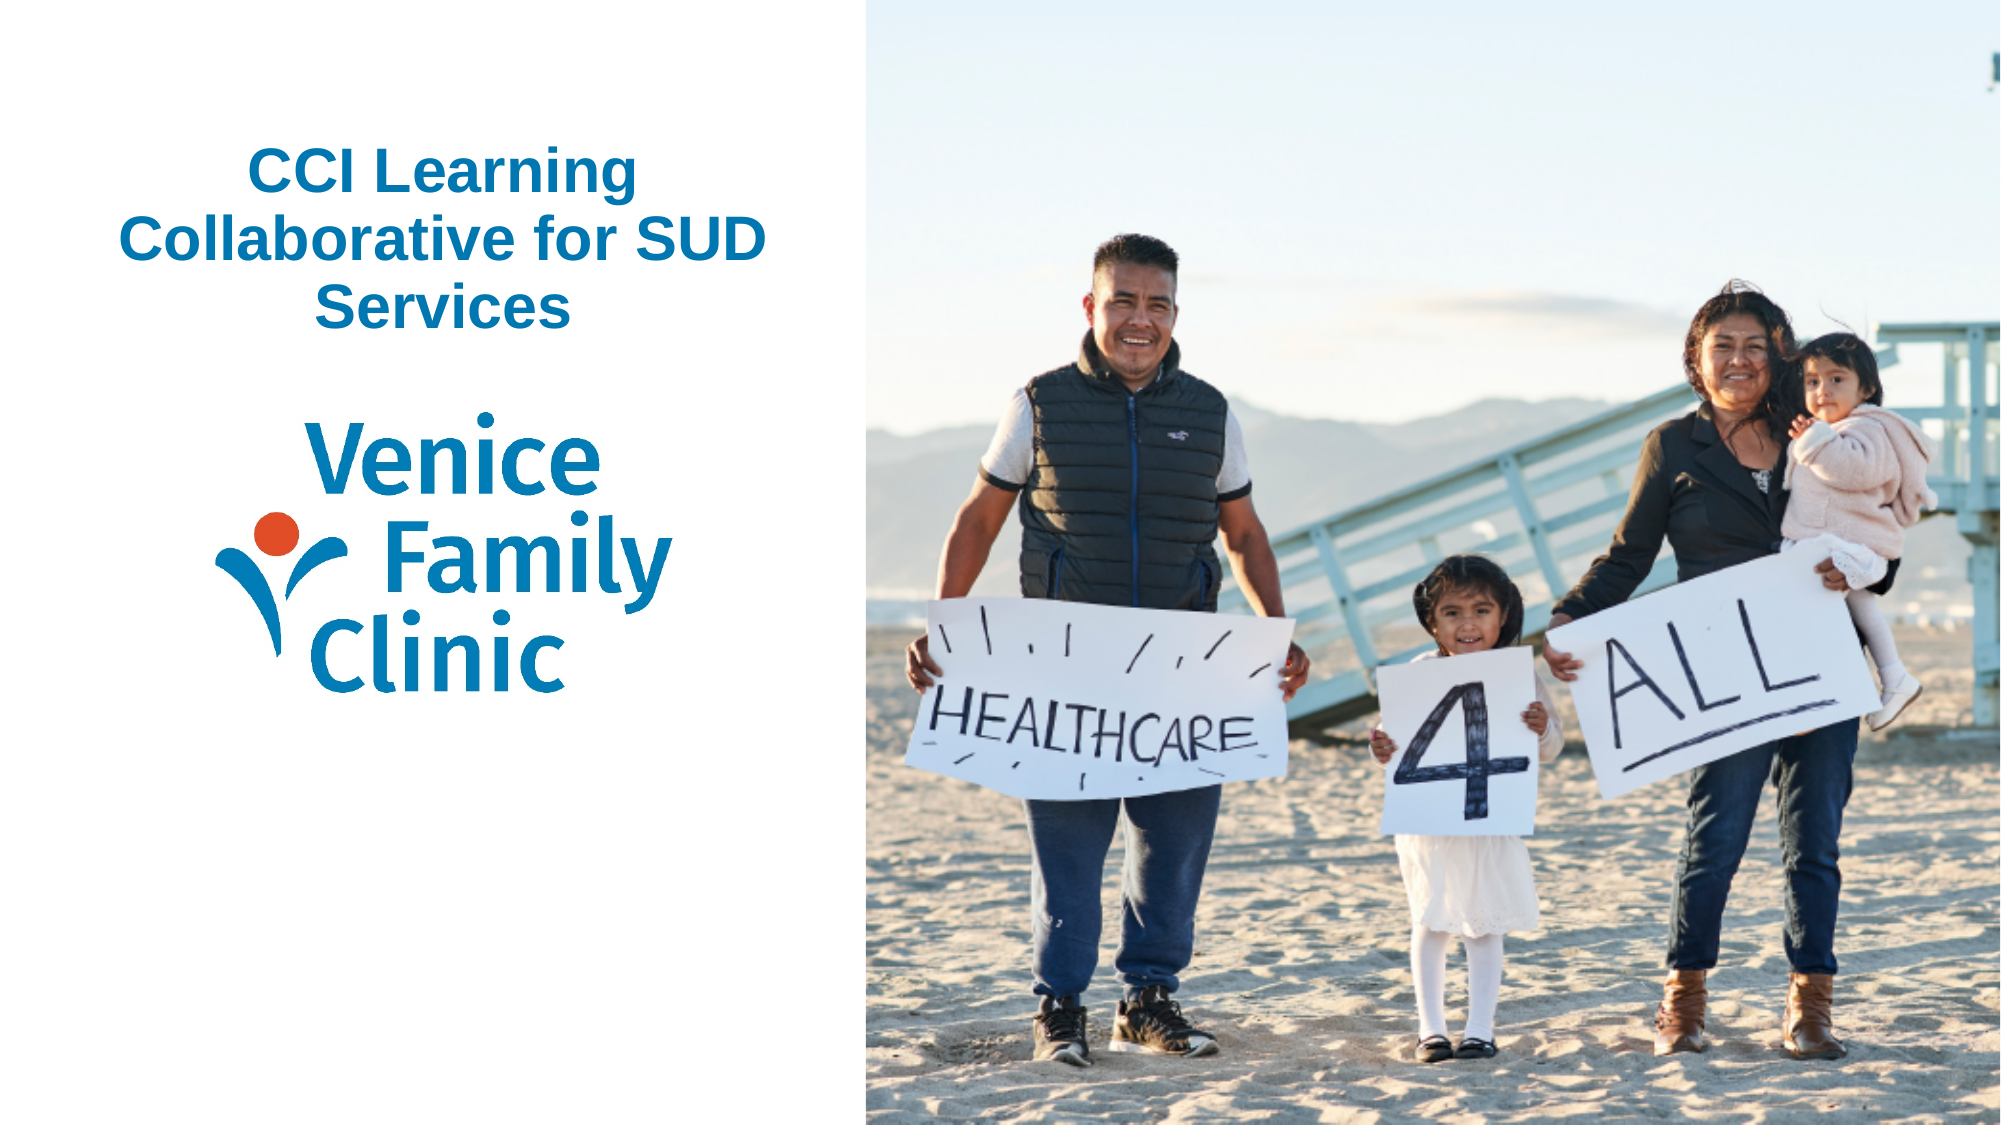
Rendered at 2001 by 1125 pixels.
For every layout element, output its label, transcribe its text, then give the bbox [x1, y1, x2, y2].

picture [865, 0, 2001, 1125]
title CCI Learning Collaborative for SUD Services [83, 129, 804, 350]
picture [198, 350, 690, 797]
